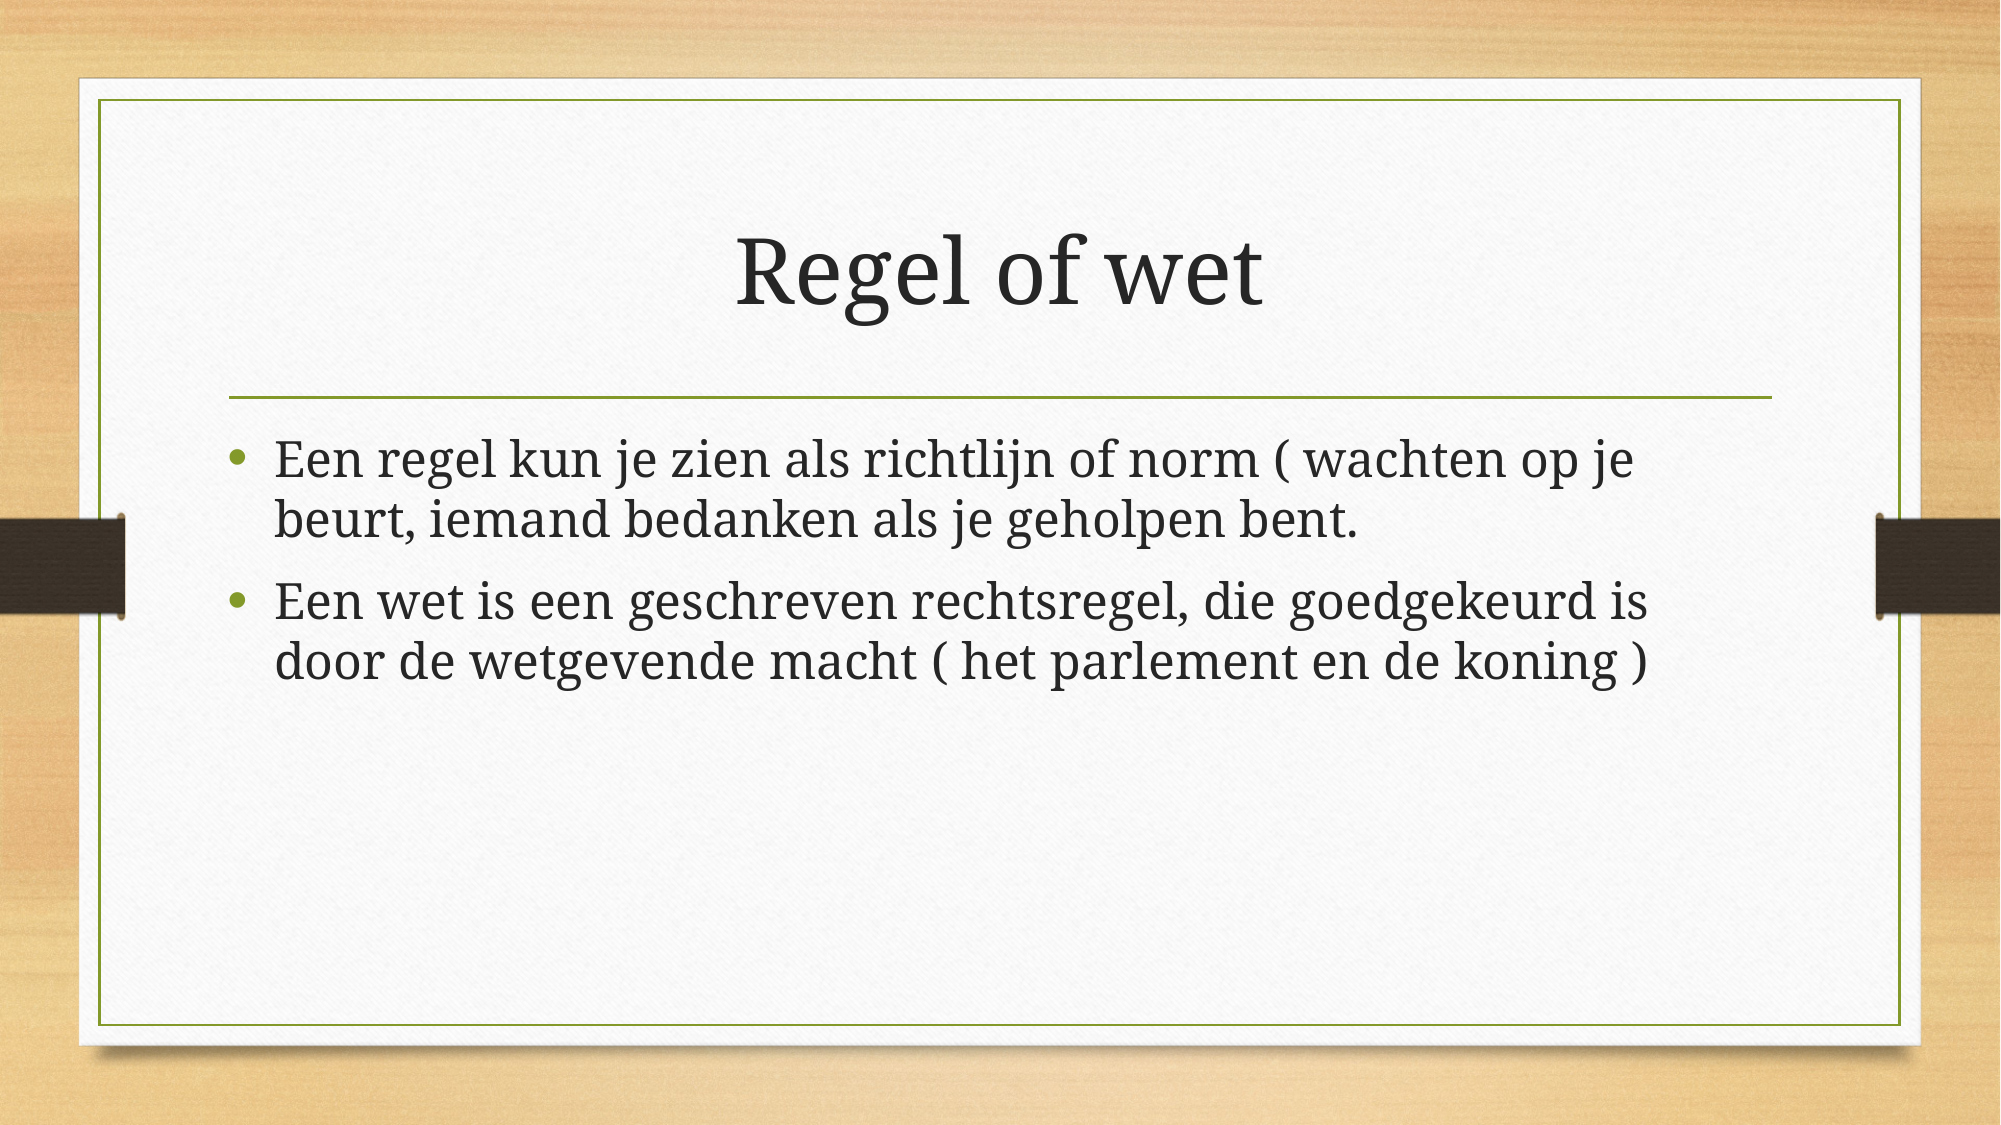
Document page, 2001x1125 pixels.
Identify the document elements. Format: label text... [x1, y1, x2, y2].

picture [0, 0, 2001, 1125]
title Regel of wet [212, 161, 1788, 375]
list Een regel kun je zien als richtlijn of norm ( wachten op je beurt, iemand bedanken als je geholpen bent. Een wet is een geschreven rechtsregel, die goedgekeurd is door de wetgevende macht ( het parlement en de koning ) [212, 419, 1788, 964]
